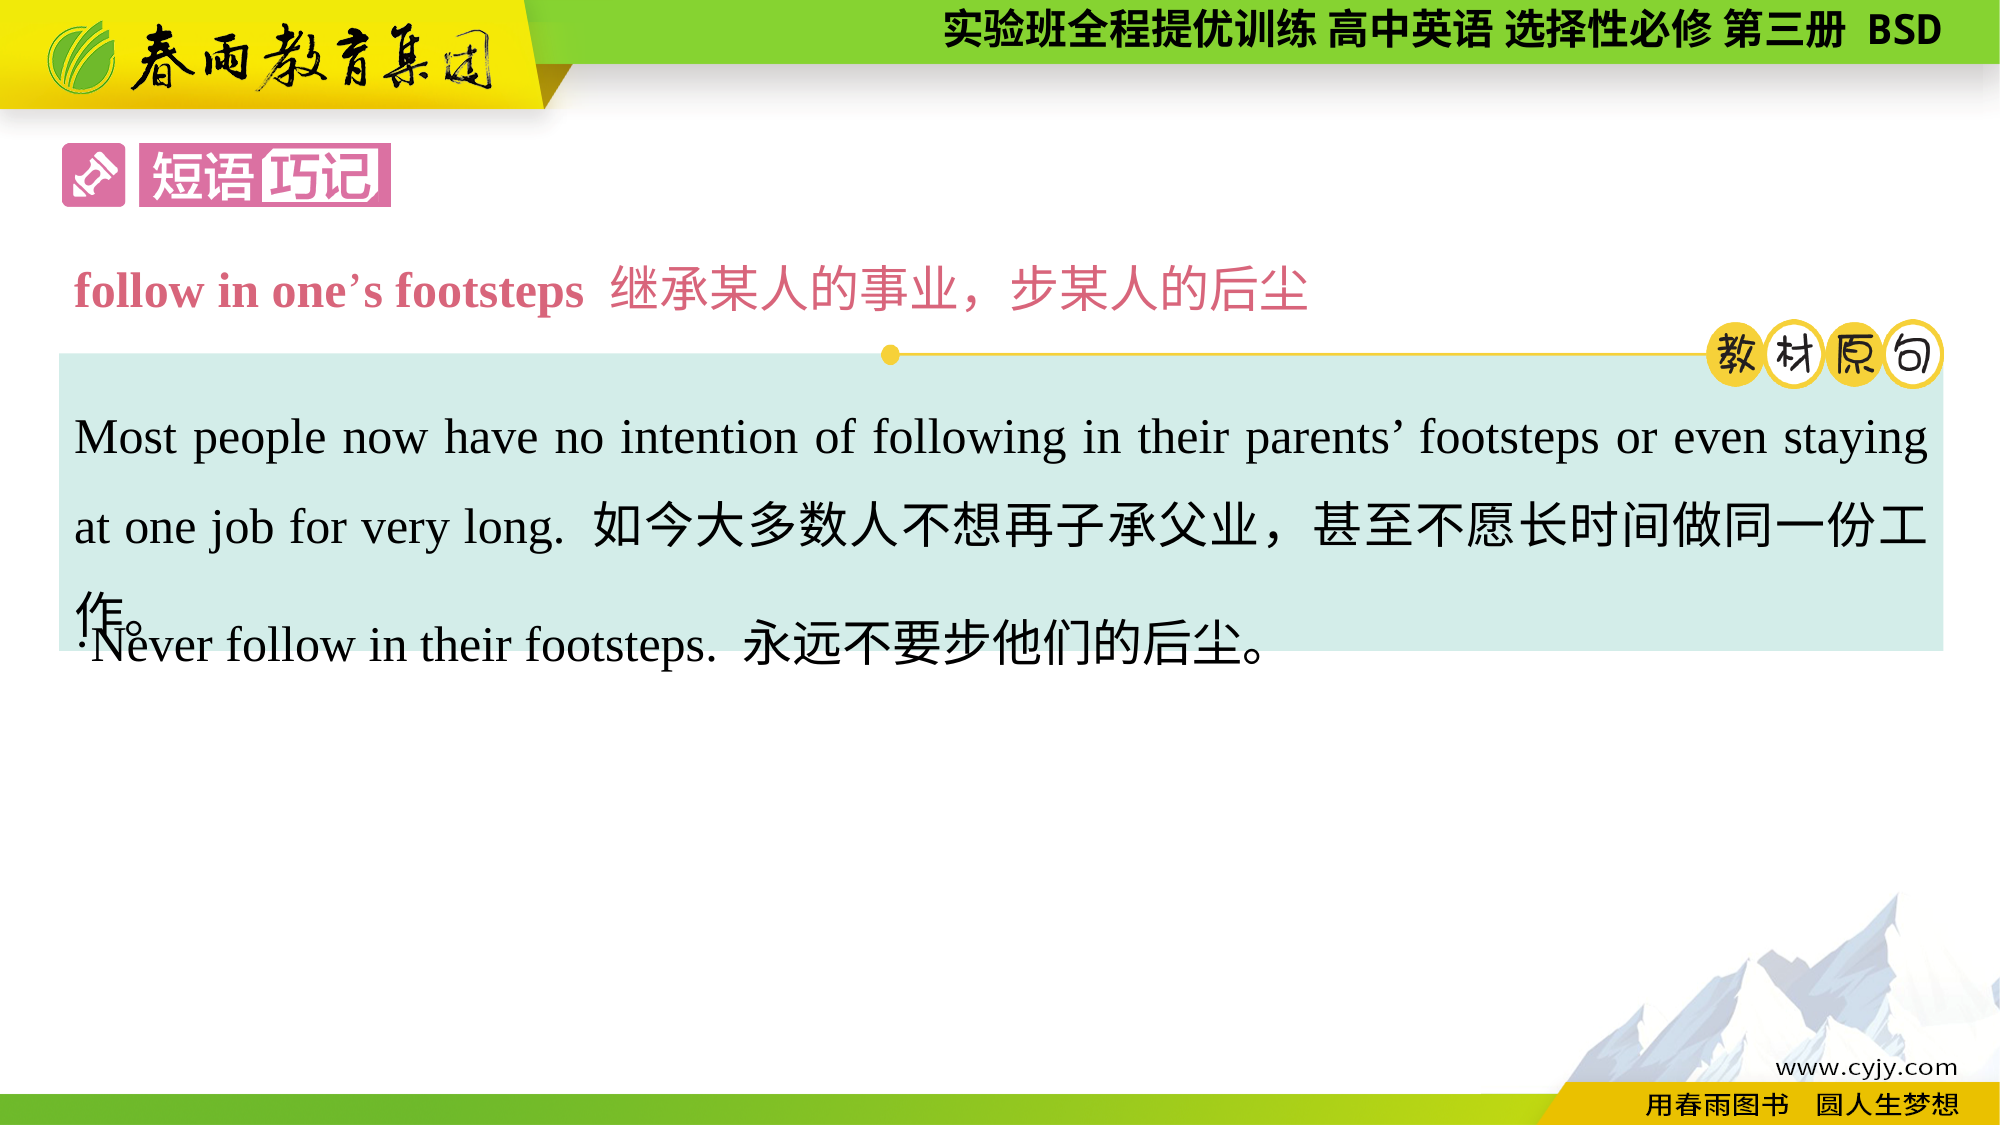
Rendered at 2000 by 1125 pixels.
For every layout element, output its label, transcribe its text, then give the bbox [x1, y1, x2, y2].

picture [0, 0, 2000, 1125]
text_box Most people now have no intention of following in their parents’ footsteps or even staying at one job for very long. 如今大多数人不想再子承父业，甚至不愿长时间做同一份工作。 [59, 353, 1944, 651]
list follow in one’s footsteps 继承某人的事业，步某人的后尘 [59, 219, 1944, 315]
text_box ·Never follow in their footsteps. 永远不要步他们的后尘。 [59, 574, 1588, 679]
